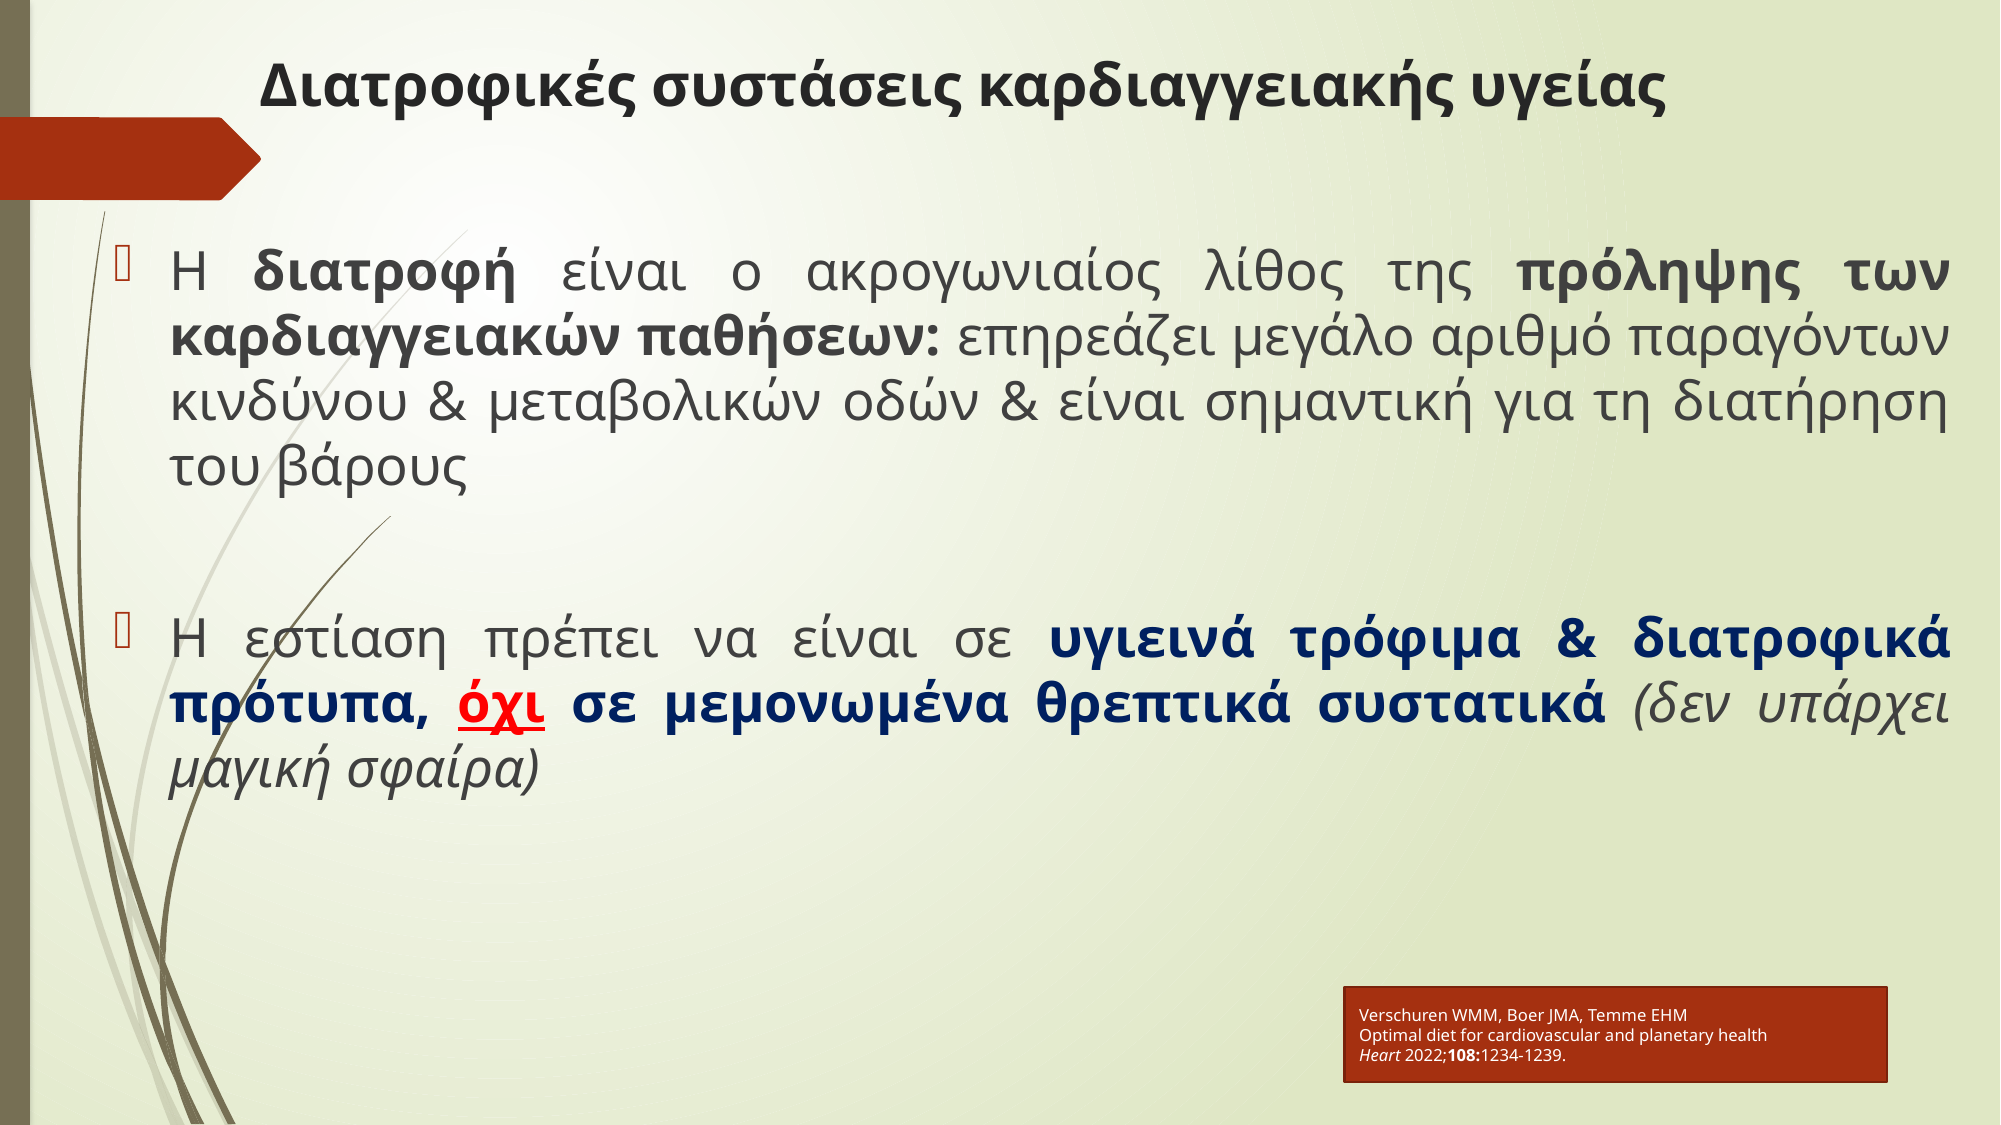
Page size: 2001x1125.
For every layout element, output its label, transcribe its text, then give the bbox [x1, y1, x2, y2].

title Διατροφικές συστάσεις καρδιαγγειακής υγείας [244, 39, 1888, 128]
list Η διατροφή είναι ο ακρογωνιαίος λίθος της πρόληψης των καρδιαγγειακών παθήσεων: επηρεάζει μεγάλο αριθμό παραγόντων κινδύνου & μεταβολικών οδών & είναι σημαντική για τη διατήρηση του βάρους Η εστίαση πρέπει να είναι σε υγιεινά τρόφιμα & διατροφικά πρότυπα, όχι σε μεμονωμένα θρεπτικά συστατικά (δεν υπάρχει μαγική σφαίρα) [98, 228, 1968, 1099]
text_box Verschuren WMM, Boer JMA, Temme EHM Optimal diet for cardiovascular and planetary health Heart 2022;108:1234-1239. [1343, 986, 1888, 1083]
